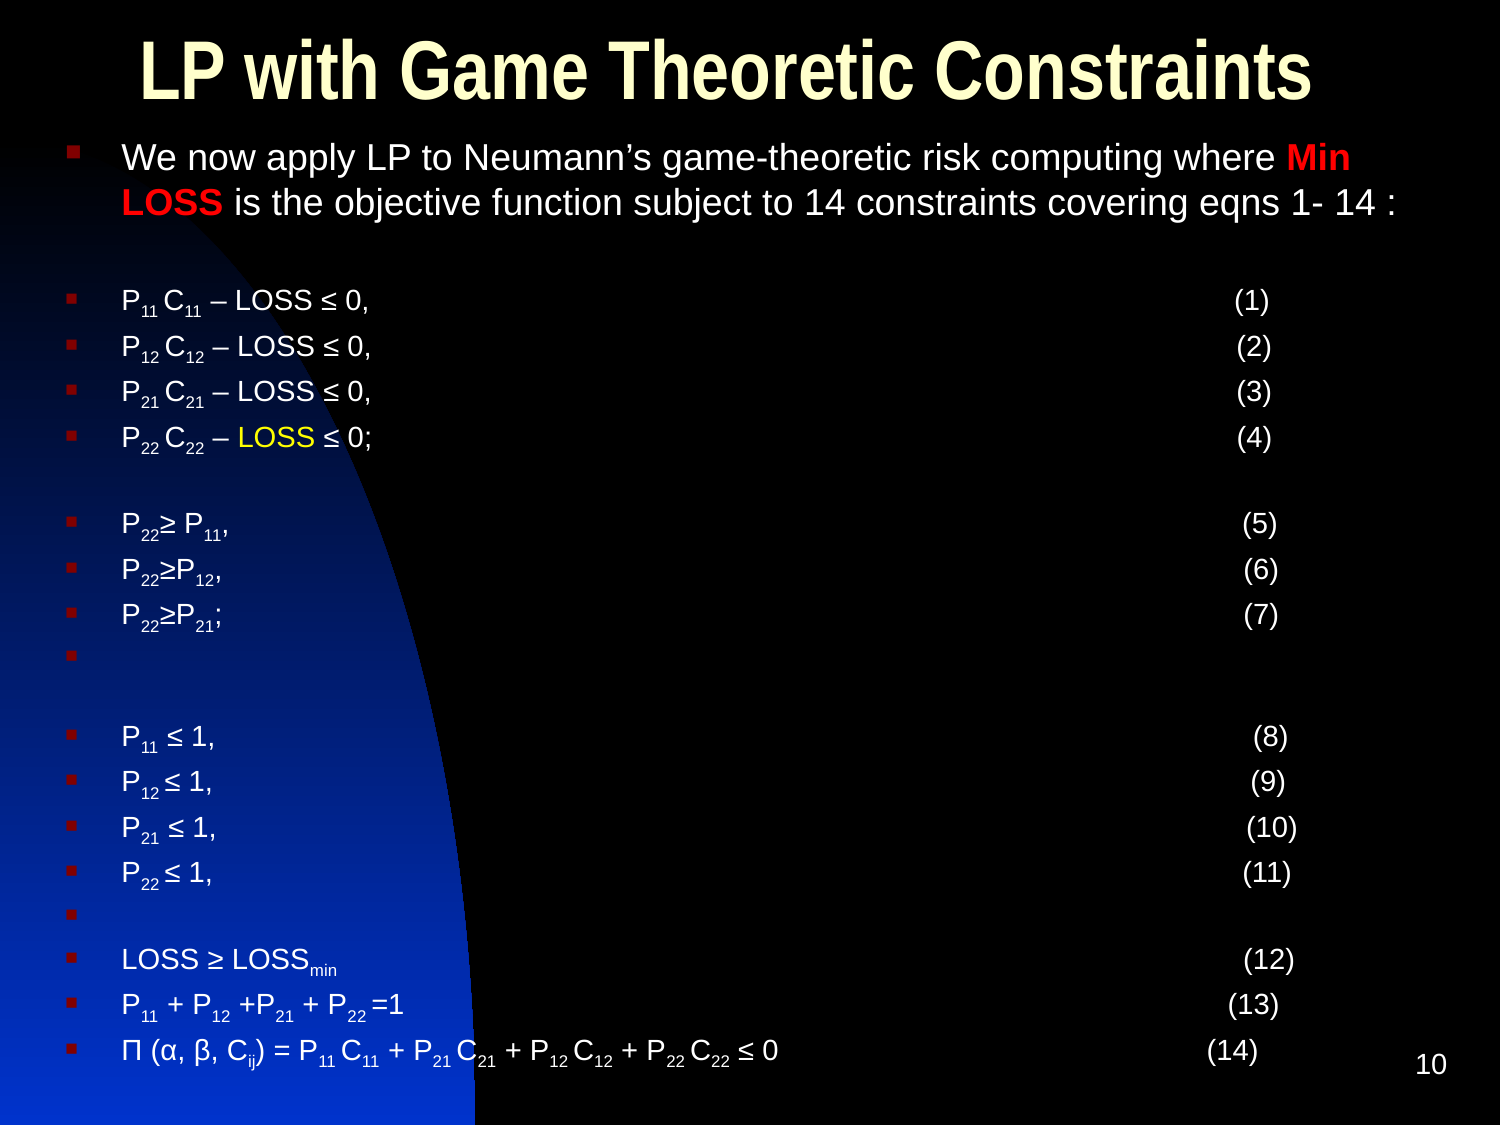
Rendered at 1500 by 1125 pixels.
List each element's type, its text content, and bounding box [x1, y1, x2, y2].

title LP with Game Theoretic Constraints [123, 19, 1376, 125]
slide_number 10 [1149, 1035, 1463, 1100]
list We now apply LP to Neumann’s game-theoretic risk computing where Min LOSS is the objective function subject to 14 constraints covering eqns 1- 14 : P11 C11 – LOSS ≤ 0, (1) P12 C12 – LOSS ≤ 0, (2) P21 C21 – LOSS ≤ 0, (3) P22 C22 – LOSS ≤ 0; (4) P22≥ P11, (5) P22≥P12, (6) P22≥P21; (7) P11 ≤ 1, (8) P12 ≤ 1, (9) P21 ≤ 1, (10) P22 ≤ 1, (11) LOSS ≥ LOSSmin (12) P11 + P12 +P21 + P22 =1 (13) Π (α, β, Cij) = P11 C11 + P21 C21 + P12 C12 + P22 C22 ≤ 0 (14) [50, 125, 1463, 1035]
